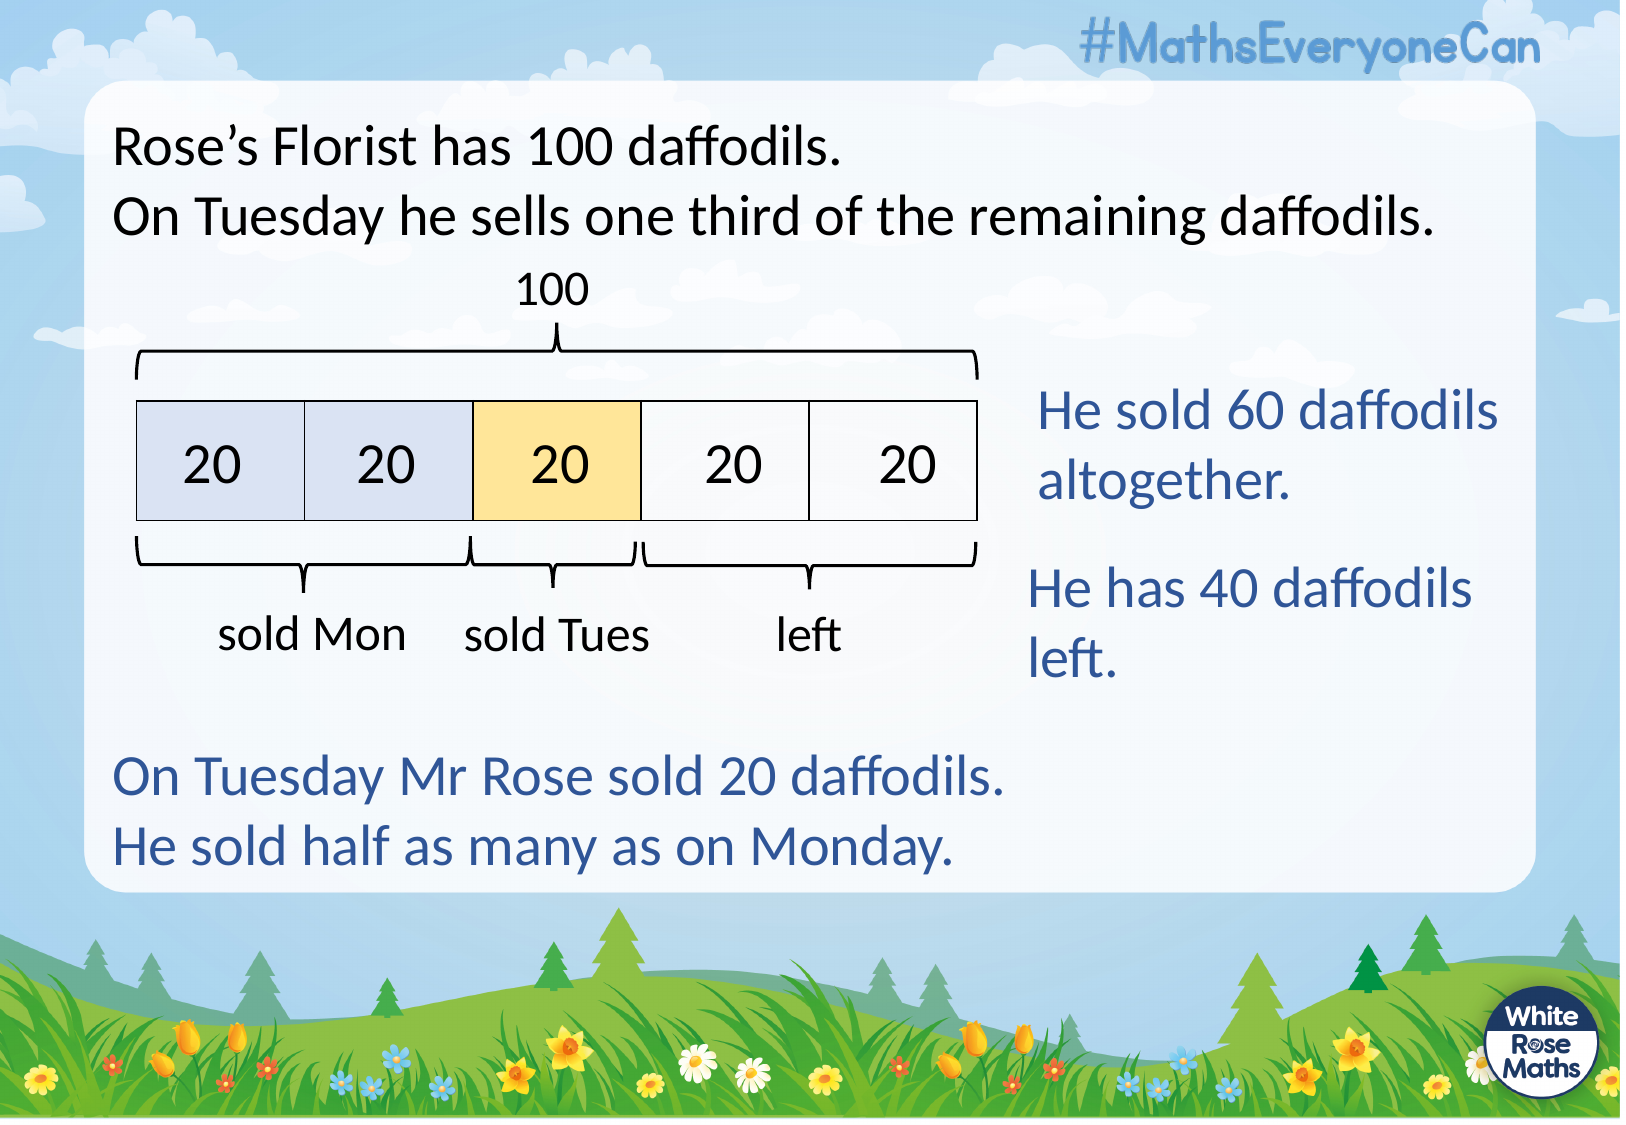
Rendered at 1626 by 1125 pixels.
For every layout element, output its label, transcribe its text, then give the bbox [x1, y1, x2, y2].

text_box 20 [342, 417, 452, 503]
text_box He has 40 daffodils left. [1012, 541, 1565, 697]
text_box [469, 541, 636, 588]
table_header [474, 402, 640, 520]
text_box left [644, 594, 974, 670]
table_header [810, 402, 976, 520]
table_header [305, 402, 472, 520]
picture [0, 0, 1626, 1125]
text_box He sold 60 daffodils altogether. [1022, 363, 1516, 519]
text_box [642, 541, 977, 590]
text_box 20 [863, 417, 973, 503]
text_box 20 [689, 417, 799, 503]
text_box 20 [168, 417, 278, 503]
text_box [135, 536, 471, 593]
table_header [137, 402, 304, 520]
text_box [135, 324, 978, 380]
text_box Rose’s Florist has 100 daffodils. On Tuesday he sells one third of the remaining daffodils. On Tuesday Mr Rose sold 20 daffodils. He sold half as many as on Monday. [97, 99, 1611, 950]
text_box 20 [515, 417, 625, 503]
text_box 100 [499, 248, 628, 324]
text_box sold Tues [410, 593, 704, 669]
table_header [642, 402, 808, 520]
text_box sold Mon [202, 593, 410, 668]
